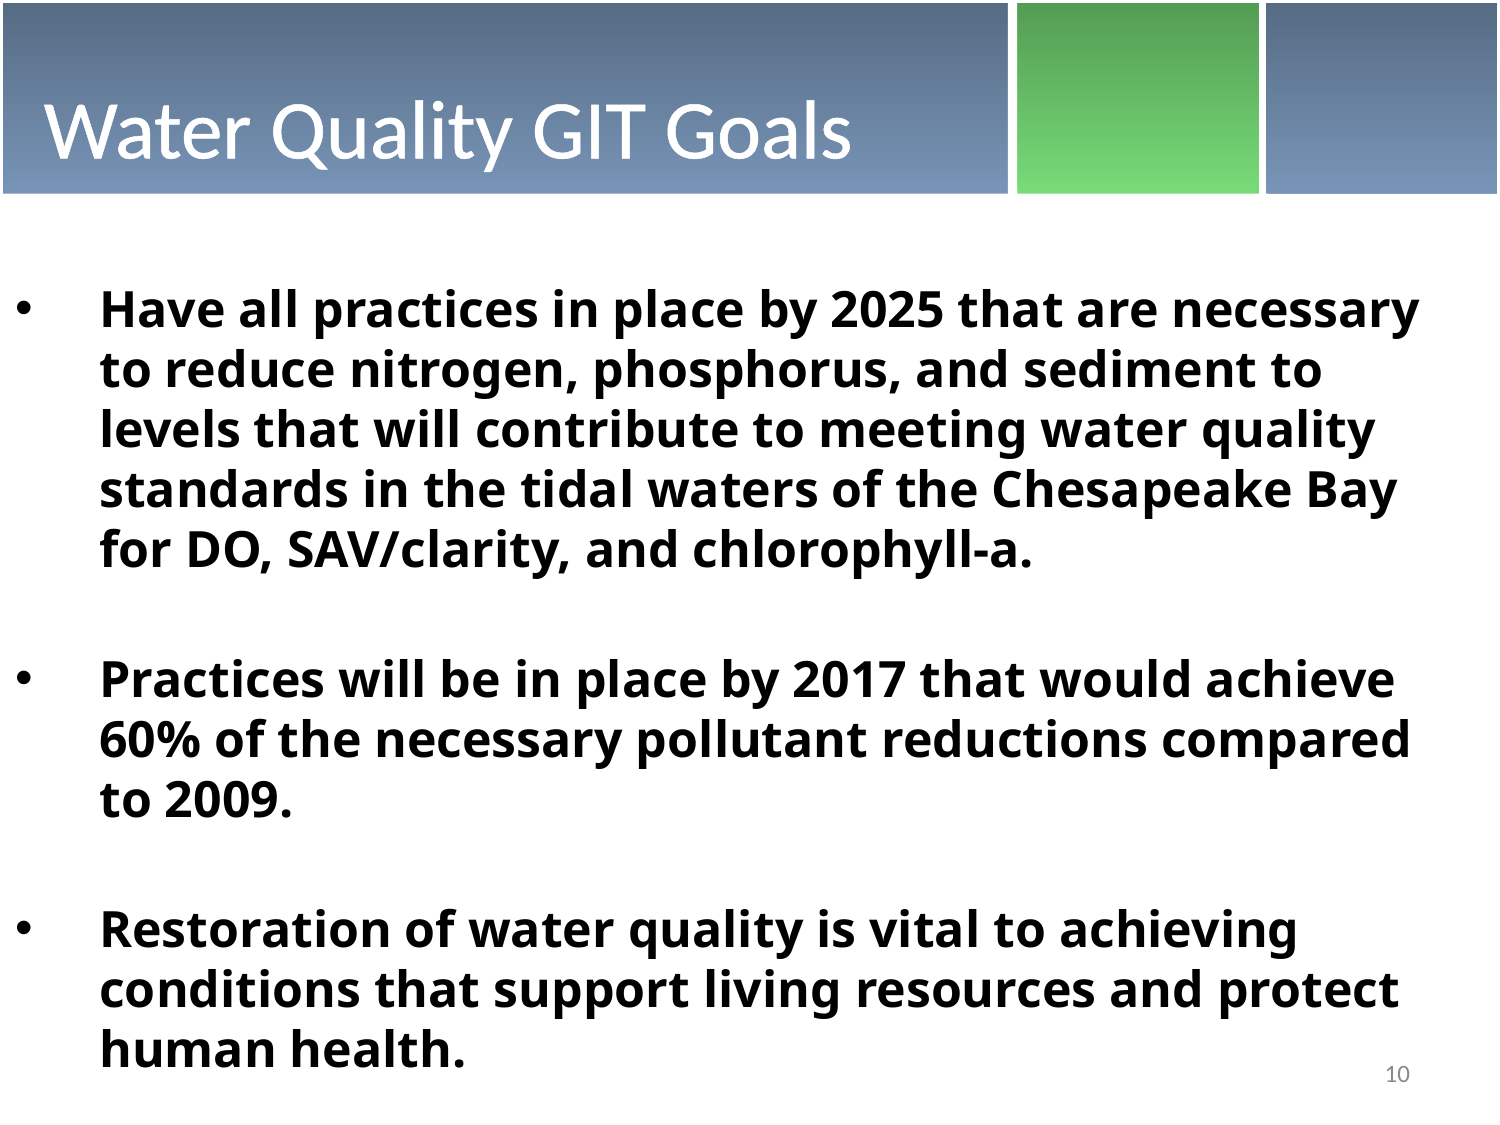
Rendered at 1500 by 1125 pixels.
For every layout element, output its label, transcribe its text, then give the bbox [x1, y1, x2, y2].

slide_number 10 [1074, 1042, 1425, 1103]
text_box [0, 0, 1500, 201]
list Have all practices in place by 2025 that are necessary to reduce nitrogen, phosphorus, and sediment to levels that will contribute to meeting water quality standards in the tidal waters of the Chesapeake Bay for DO, SAV/clarity, and chlorophyll-a. Practices will be in place by 2017 that would achieve 60% of the necessary pollutant reductions compared to 2009. Restoration of water quality is vital to achieving conditions that support living resources and protect human health. [0, 209, 1475, 1125]
